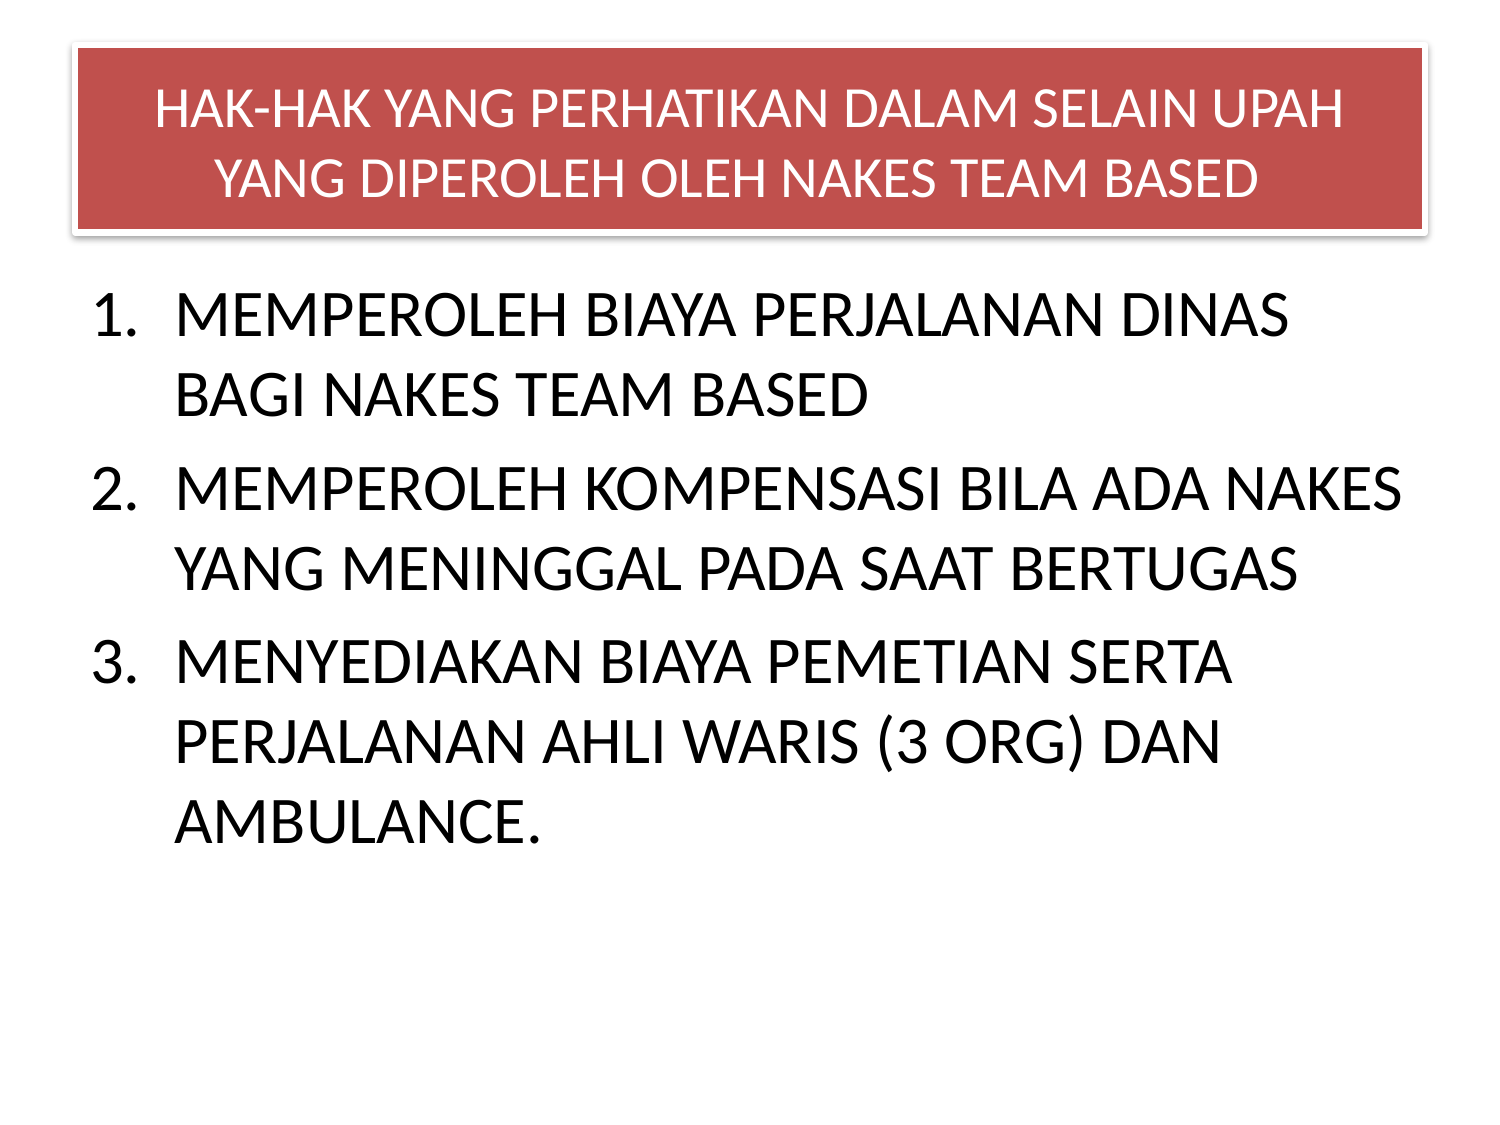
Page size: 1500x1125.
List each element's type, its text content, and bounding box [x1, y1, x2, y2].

title HAK-HAK YANG PERHATIKAN DALAM SELAIN UPAH YANG DIPEROLEH OLEH NAKES TEAM BASED [72, 42, 1428, 236]
list MEMPEROLEH BIAYA PERJALANAN DINAS BAGI NAKES TEAM BASED MEMPEROLEH KOMPENSASI BILA ADA NAKES YANG MENINGGAL PADA SAAT BERTUGAS MENYEDIAKAN BIAYA PEMETIAN SERTA PERJALANAN AHLI WARIS (3 ORG) DAN AMBULANCE. [75, 262, 1425, 1005]
